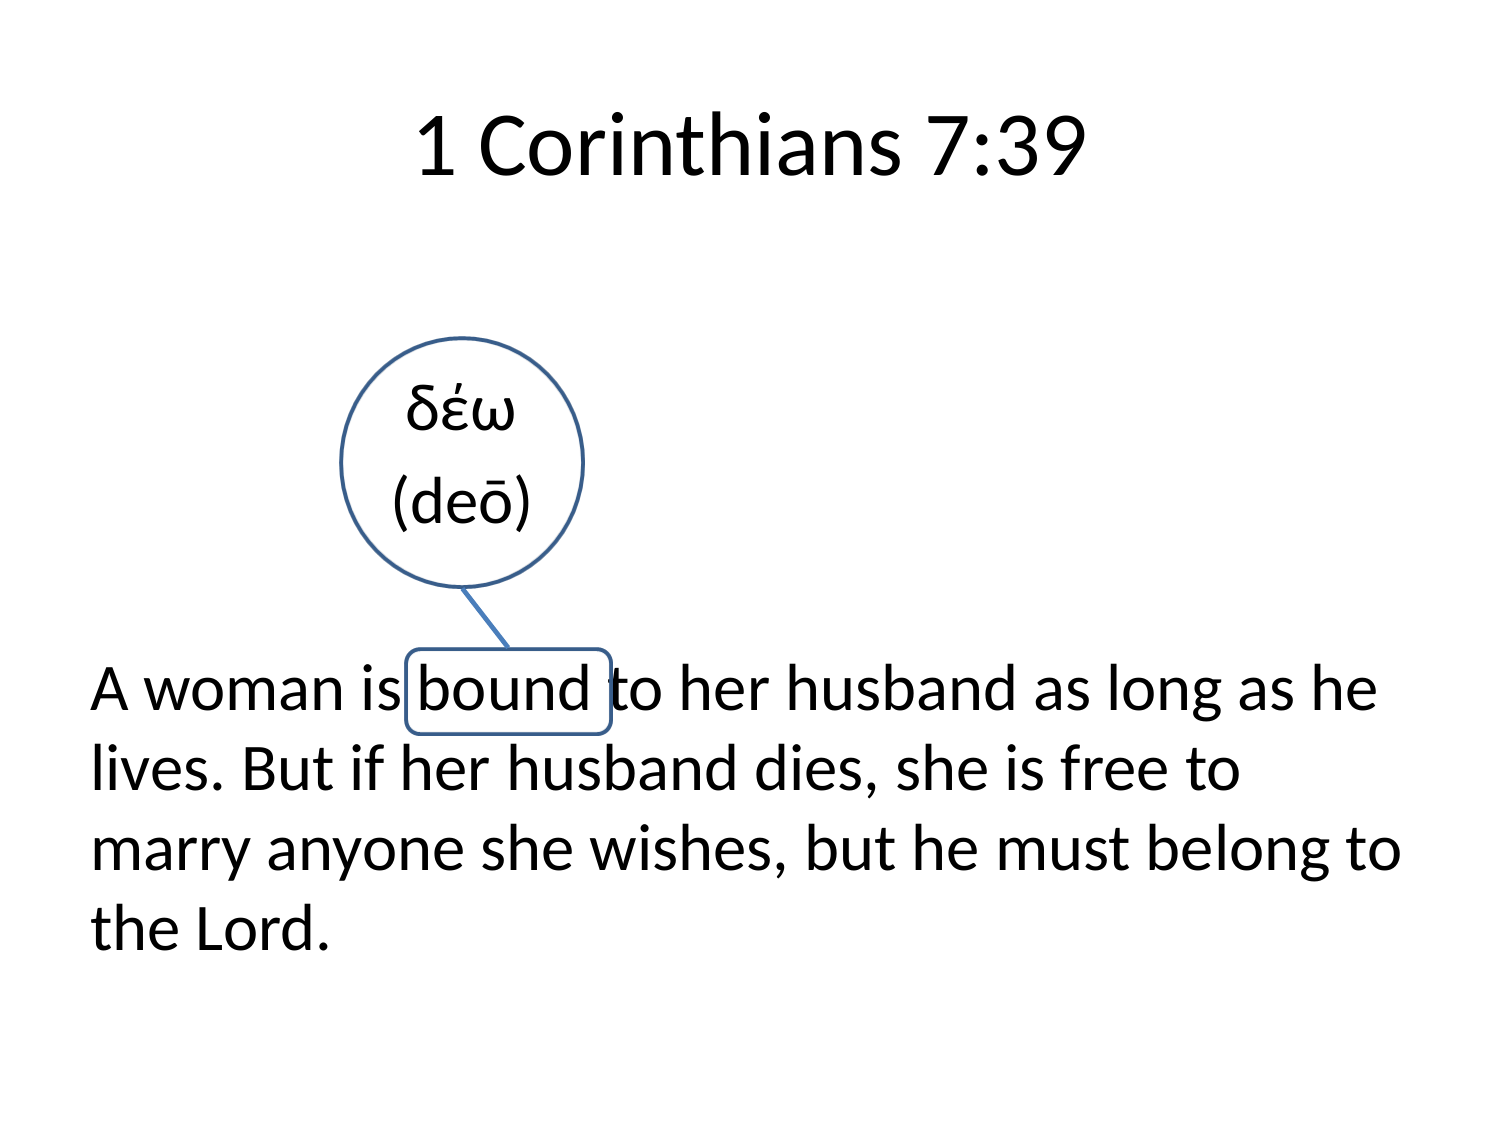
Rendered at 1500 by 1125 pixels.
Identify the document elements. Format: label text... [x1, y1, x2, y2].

list δέω (deō) A woman is bound to her husband as long as he lives. But if her husband dies, she is free to marry anyone she wishes, but he must belong to the Lord. [75, 262, 1425, 1005]
picture [339, 336, 586, 589]
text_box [462, 588, 509, 648]
title 1 Corinthians 7:39 [75, 45, 1425, 233]
picture [403, 647, 613, 736]
